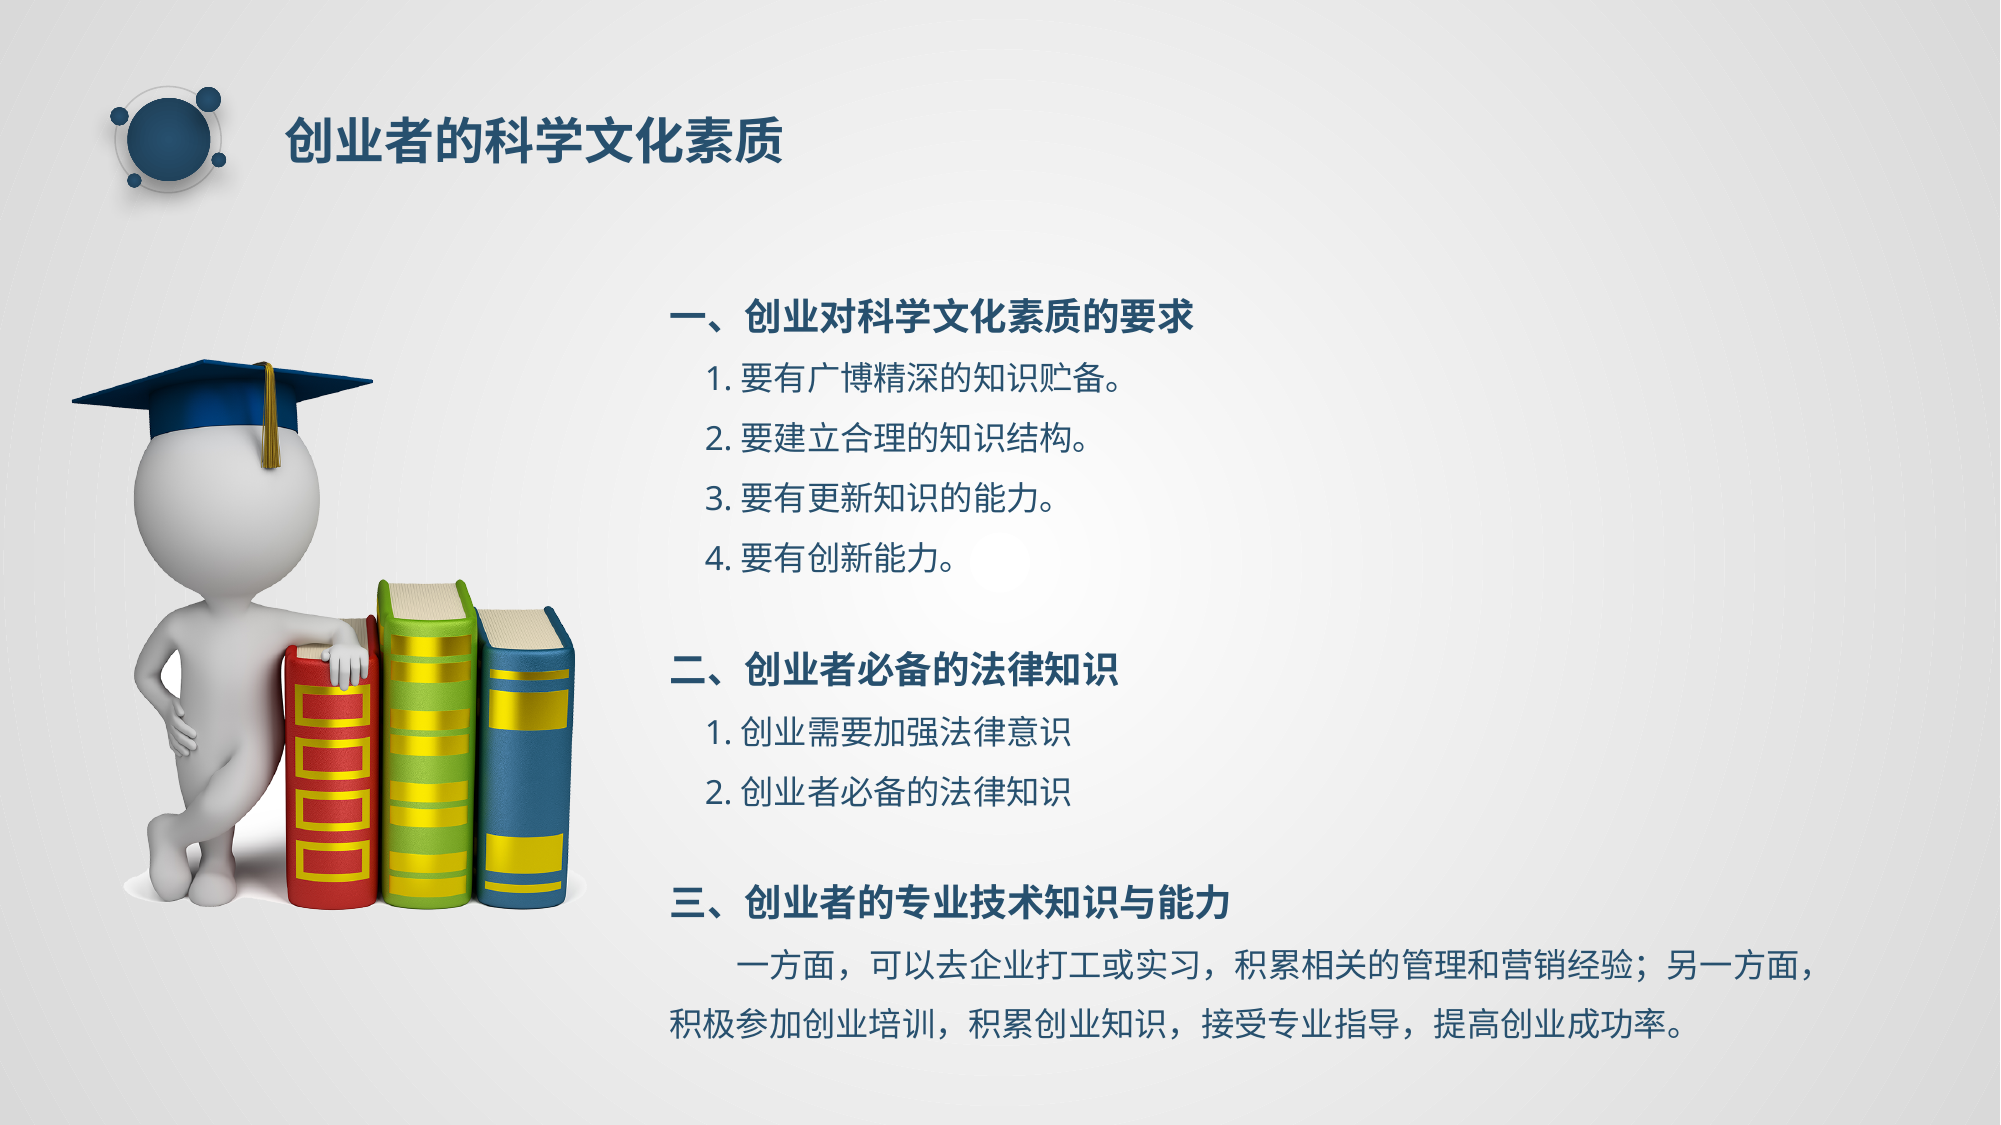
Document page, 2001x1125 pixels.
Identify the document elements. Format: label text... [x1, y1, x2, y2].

text_box 一、创业对科学文化素质的要求 1.要有广博精深的知识贮备。 2.要建立合理的知识结构。 3.要有更新知识的能力。 4.要有创新能力。 [654, 262, 1761, 585]
picture [17, 295, 655, 987]
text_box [110, 86, 226, 193]
text_box 三、创业者的专业技术知识与能力 一方面，可以去企业打工或实习，积累相关的管理和营销经验；另一方面，积极参加创业培训，积累创业知识，接受专业指导，提高创业成功率。 [654, 848, 1831, 1051]
text_box 创业者的科学文化素质 [270, 101, 800, 177]
text_box 二、创业者必备的法律知识 1.创业需要加强法律意识 2.创业者必备的法律知识 [655, 616, 1708, 819]
